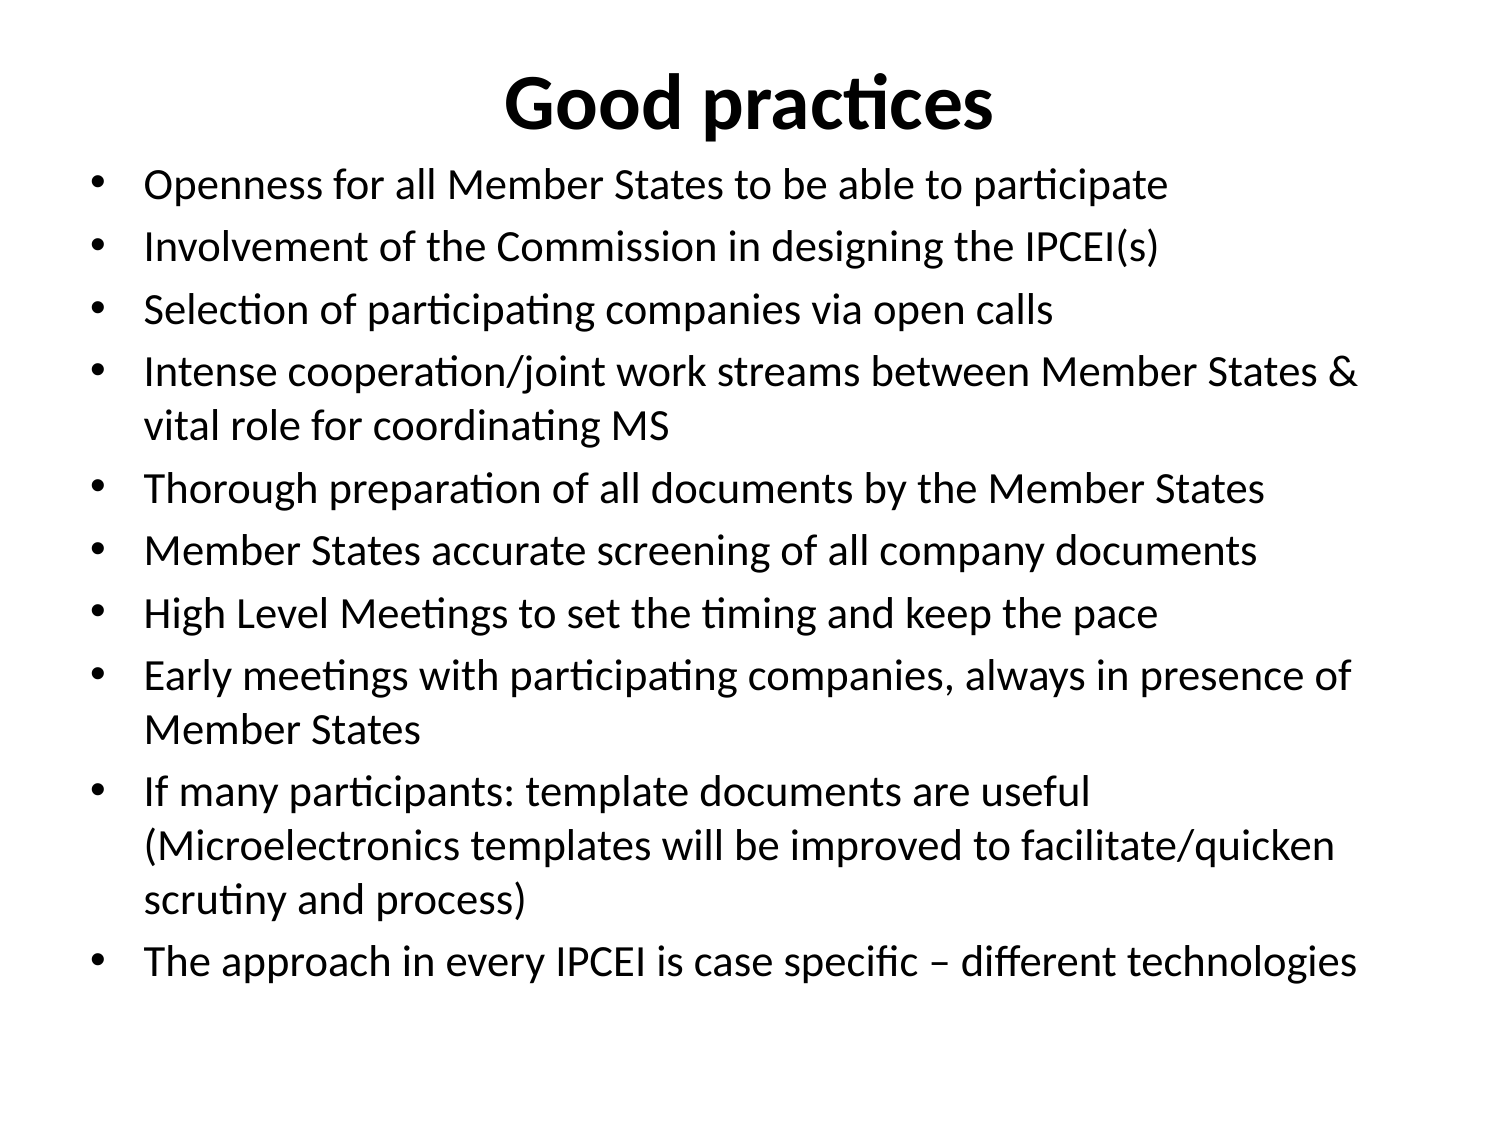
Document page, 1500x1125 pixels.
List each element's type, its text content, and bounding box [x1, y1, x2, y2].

list Good practices Openness for all Member States to be able to participate Involvement of the Commission in designing the IPCEI(s) Selection of participating companies via open calls Intense cooperation/joint work streams between Member States & vital role for coordinating MS Thorough preparation of all documents by the Member States Member States accurate screening of all company documents High Level Meetings to set the timing and keep the pace Early meetings with participating companies, always in presence of Member States If many participants: template documents are useful (Microelectronics templates will be improved to facilitate/quicken scrutiny and process) The approach in every IPCEI is case specific – different technologies [75, 42, 1425, 1005]
